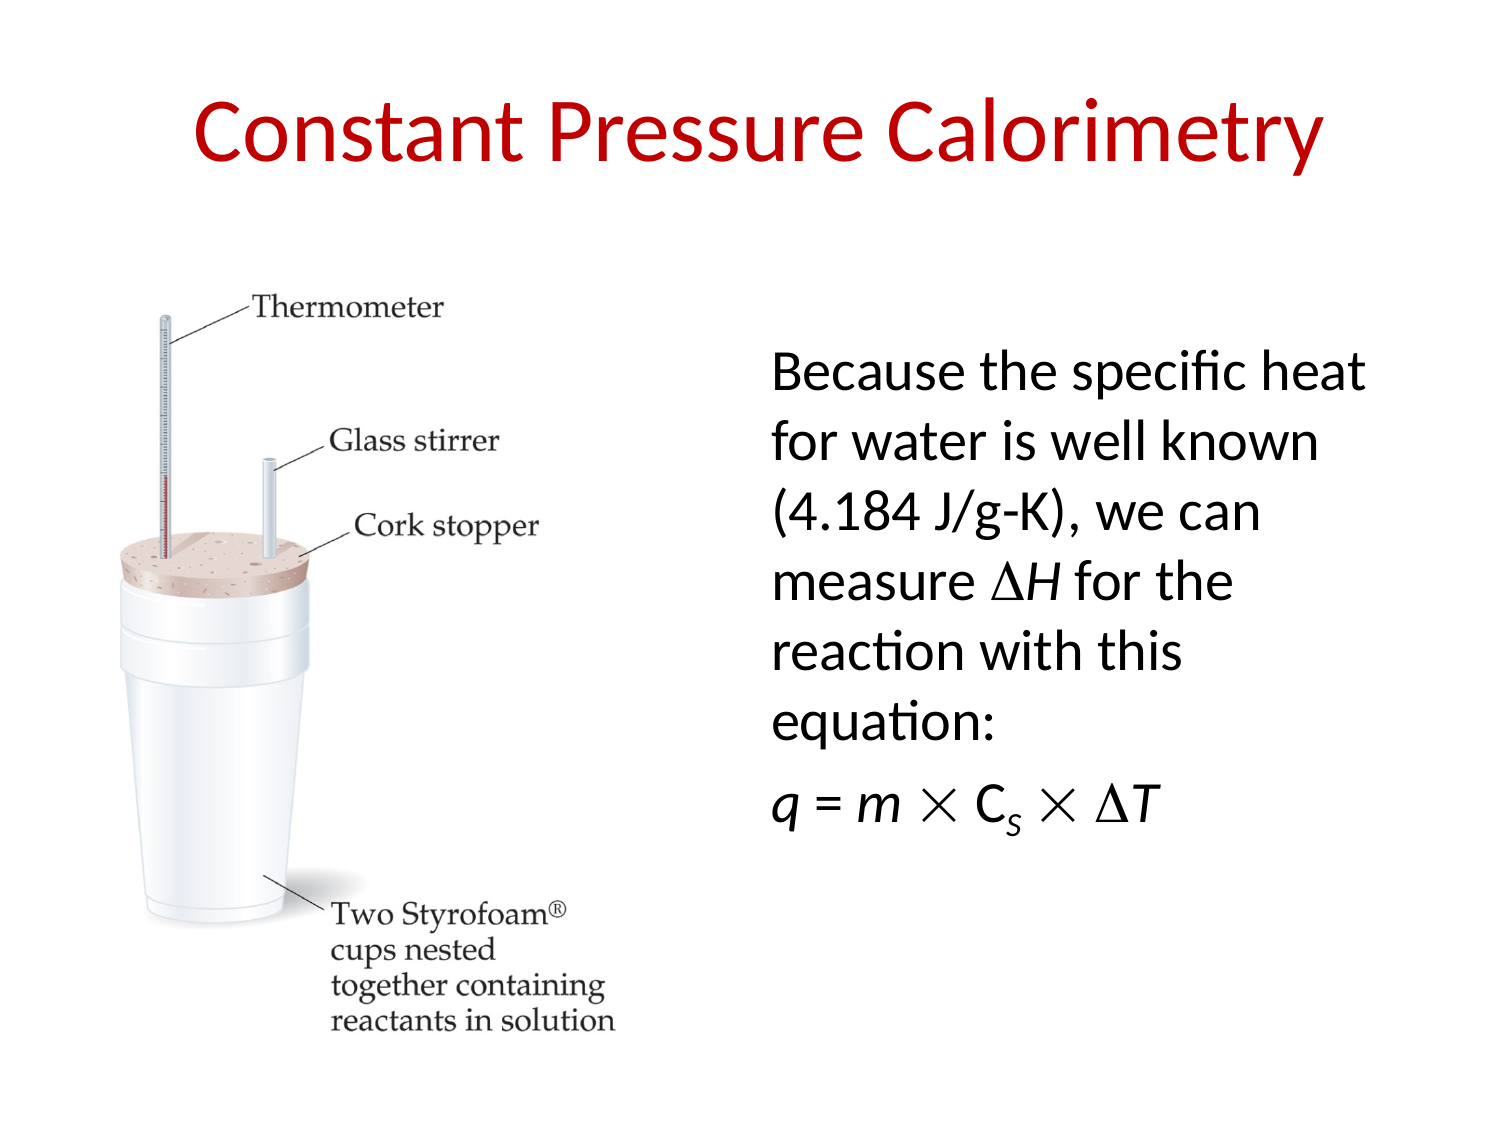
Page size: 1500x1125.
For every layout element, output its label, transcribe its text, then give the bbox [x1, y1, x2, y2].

text_box Because the specific heat for water is well known (4.184 J/g-K), we can measure H for the reaction with this equation: q = m  CS  T [699, 324, 1425, 1000]
text_box Constant Pressure Calorimetry [81, 62, 1419, 250]
picture [112, 285, 623, 1038]
